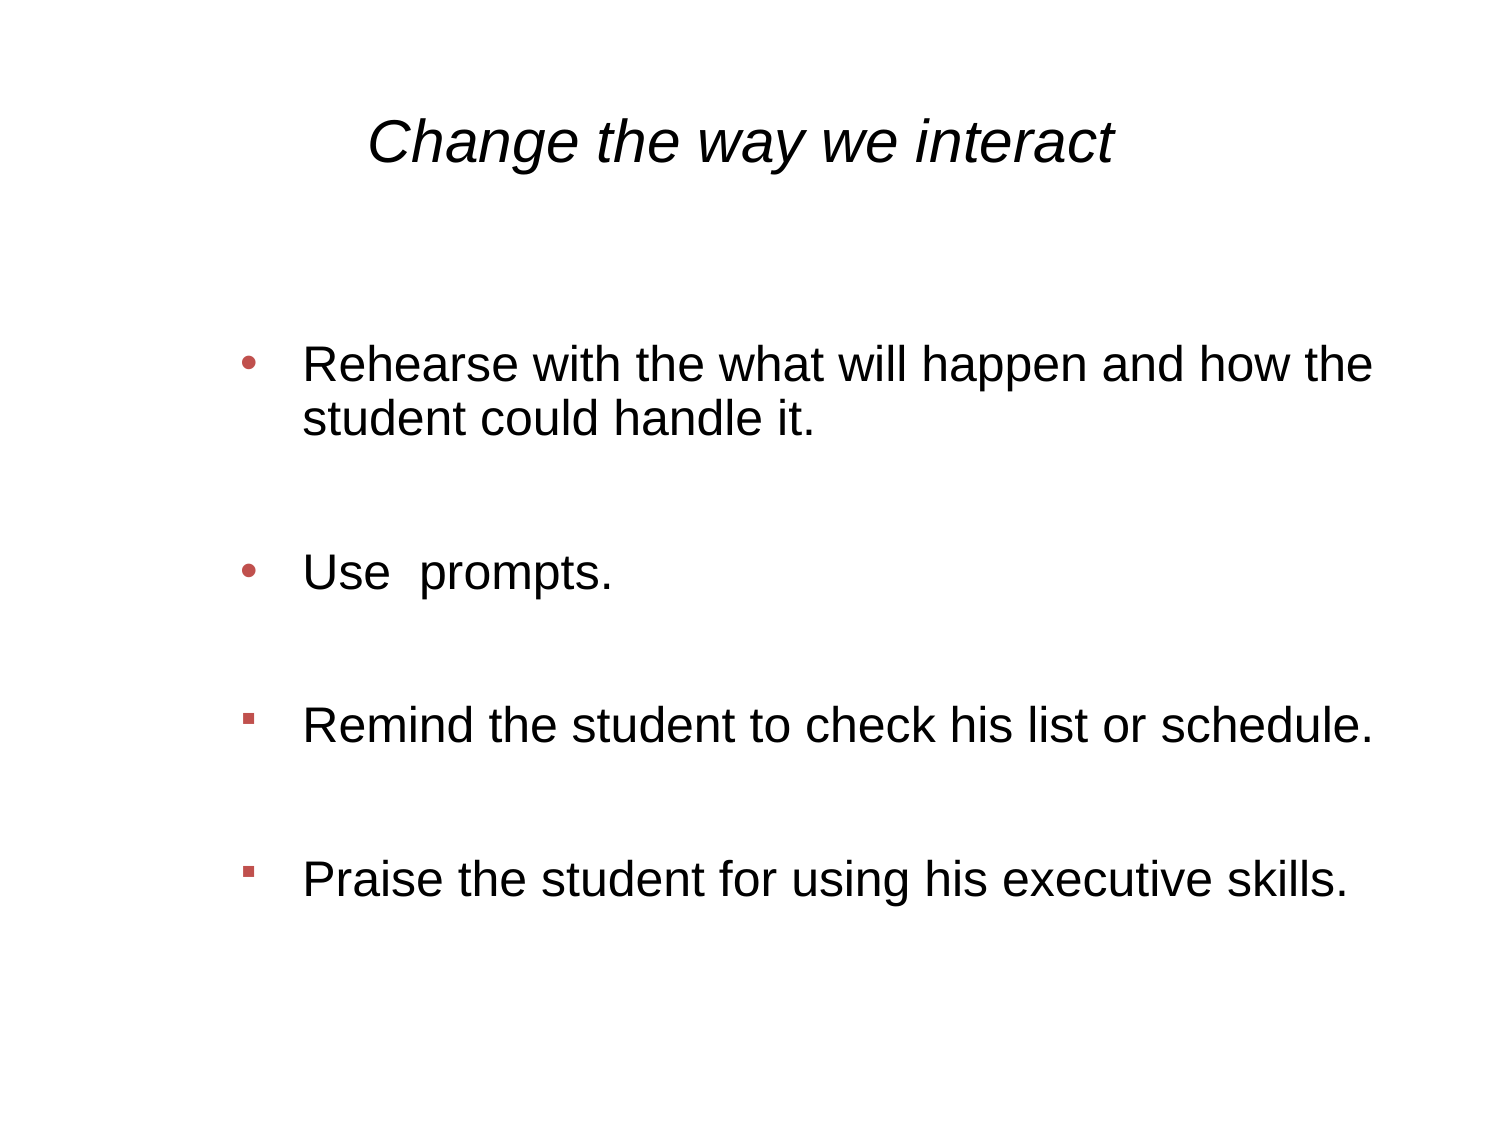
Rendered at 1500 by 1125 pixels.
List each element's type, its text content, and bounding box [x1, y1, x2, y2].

list Rehearse with the what will happen and how the student could handle it. Use prompts. Remind the student to check his list or schedule. Praise the student for using his executive skills. [75, 262, 1425, 1005]
title Change the way we interact [75, 45, 1425, 233]
